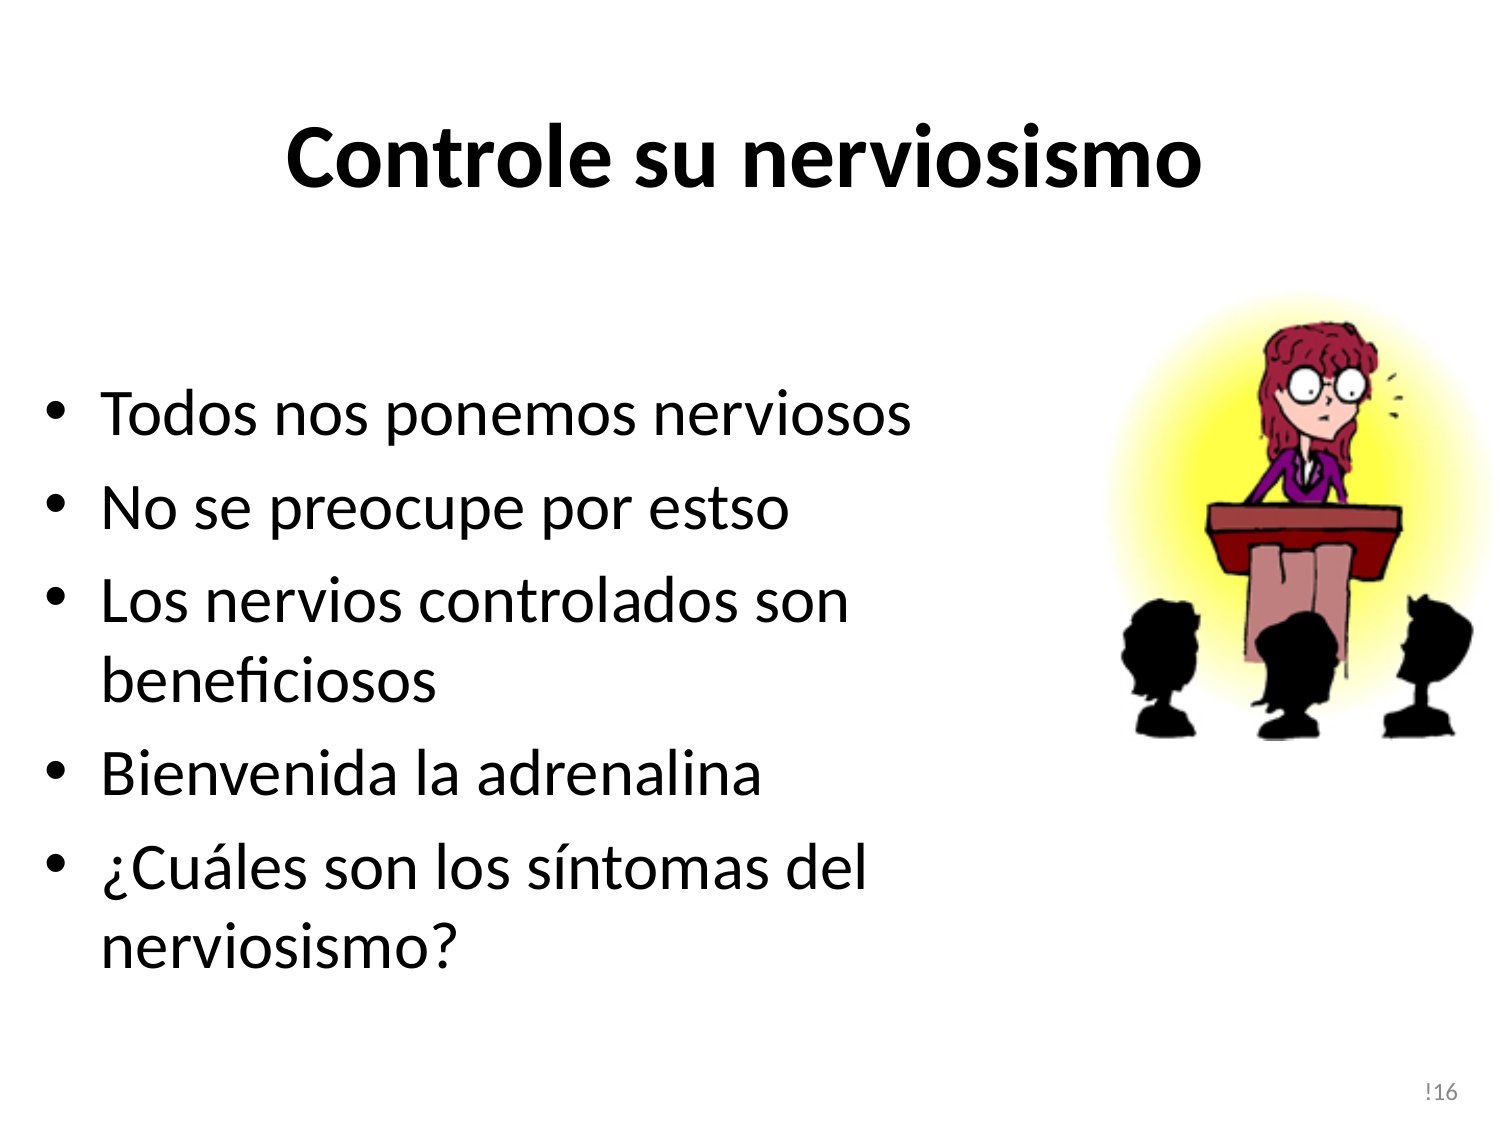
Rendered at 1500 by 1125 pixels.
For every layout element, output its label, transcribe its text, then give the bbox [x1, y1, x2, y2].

list Todos nos ponemos nerviosos No se preocupe por estso Los nervios controlados son beneficiosos Bienvenida la adrenalina ¿Cuáles son los síntomas del nerviosismo? [29, 361, 1164, 1010]
text_box !16 [1122, 1067, 1473, 1125]
title Controle su nerviosismo [70, 81, 1421, 221]
picture [1102, 290, 1498, 741]
